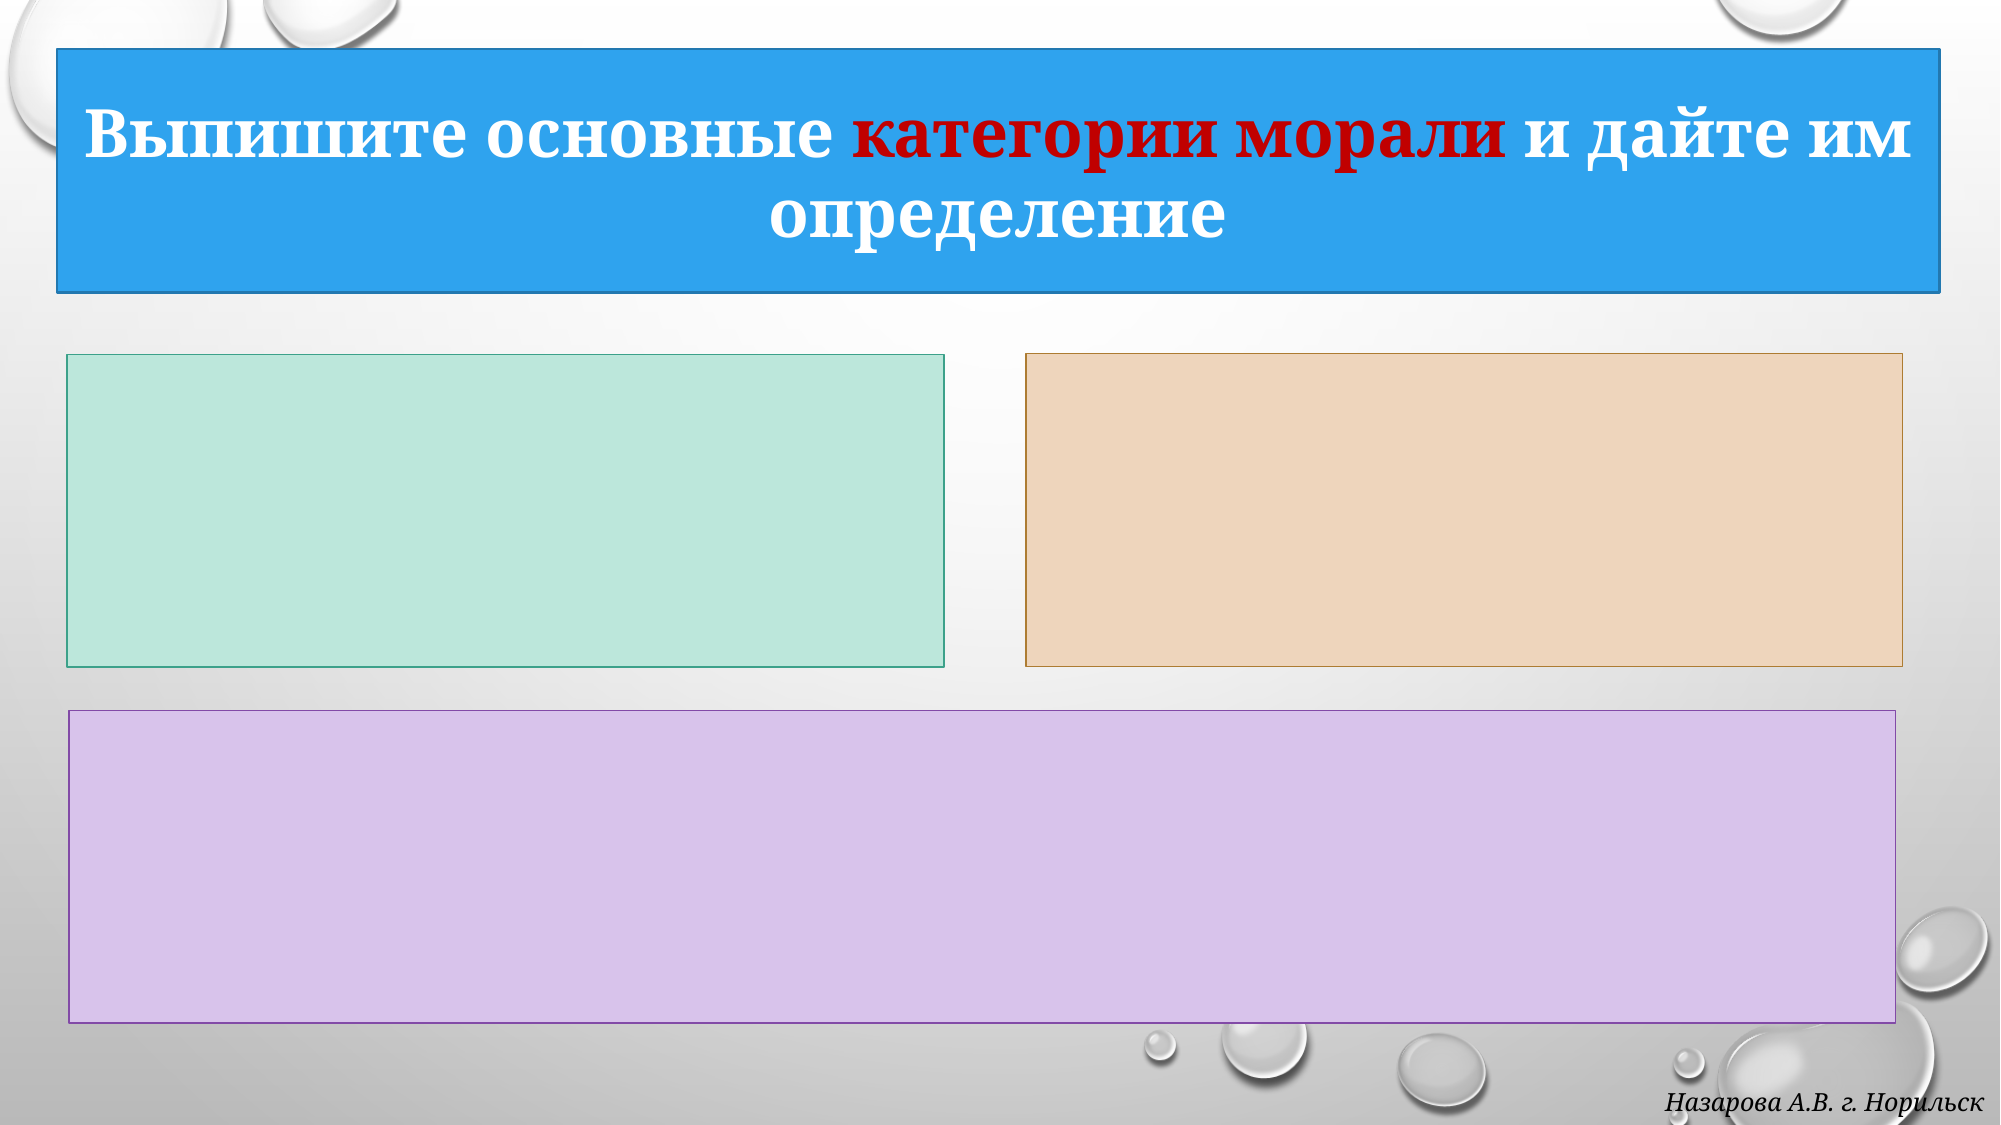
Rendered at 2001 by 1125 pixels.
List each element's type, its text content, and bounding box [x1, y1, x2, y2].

text_box [66, 354, 945, 668]
text_box Назарова А.В. г. Норильск [1583, 1079, 2000, 1125]
text_box Выпишите основные категории морали и дайте им определение [56, 48, 1941, 294]
picture [0, 0, 2000, 1125]
text_box [68, 710, 1896, 1024]
text_box [1025, 353, 1903, 667]
